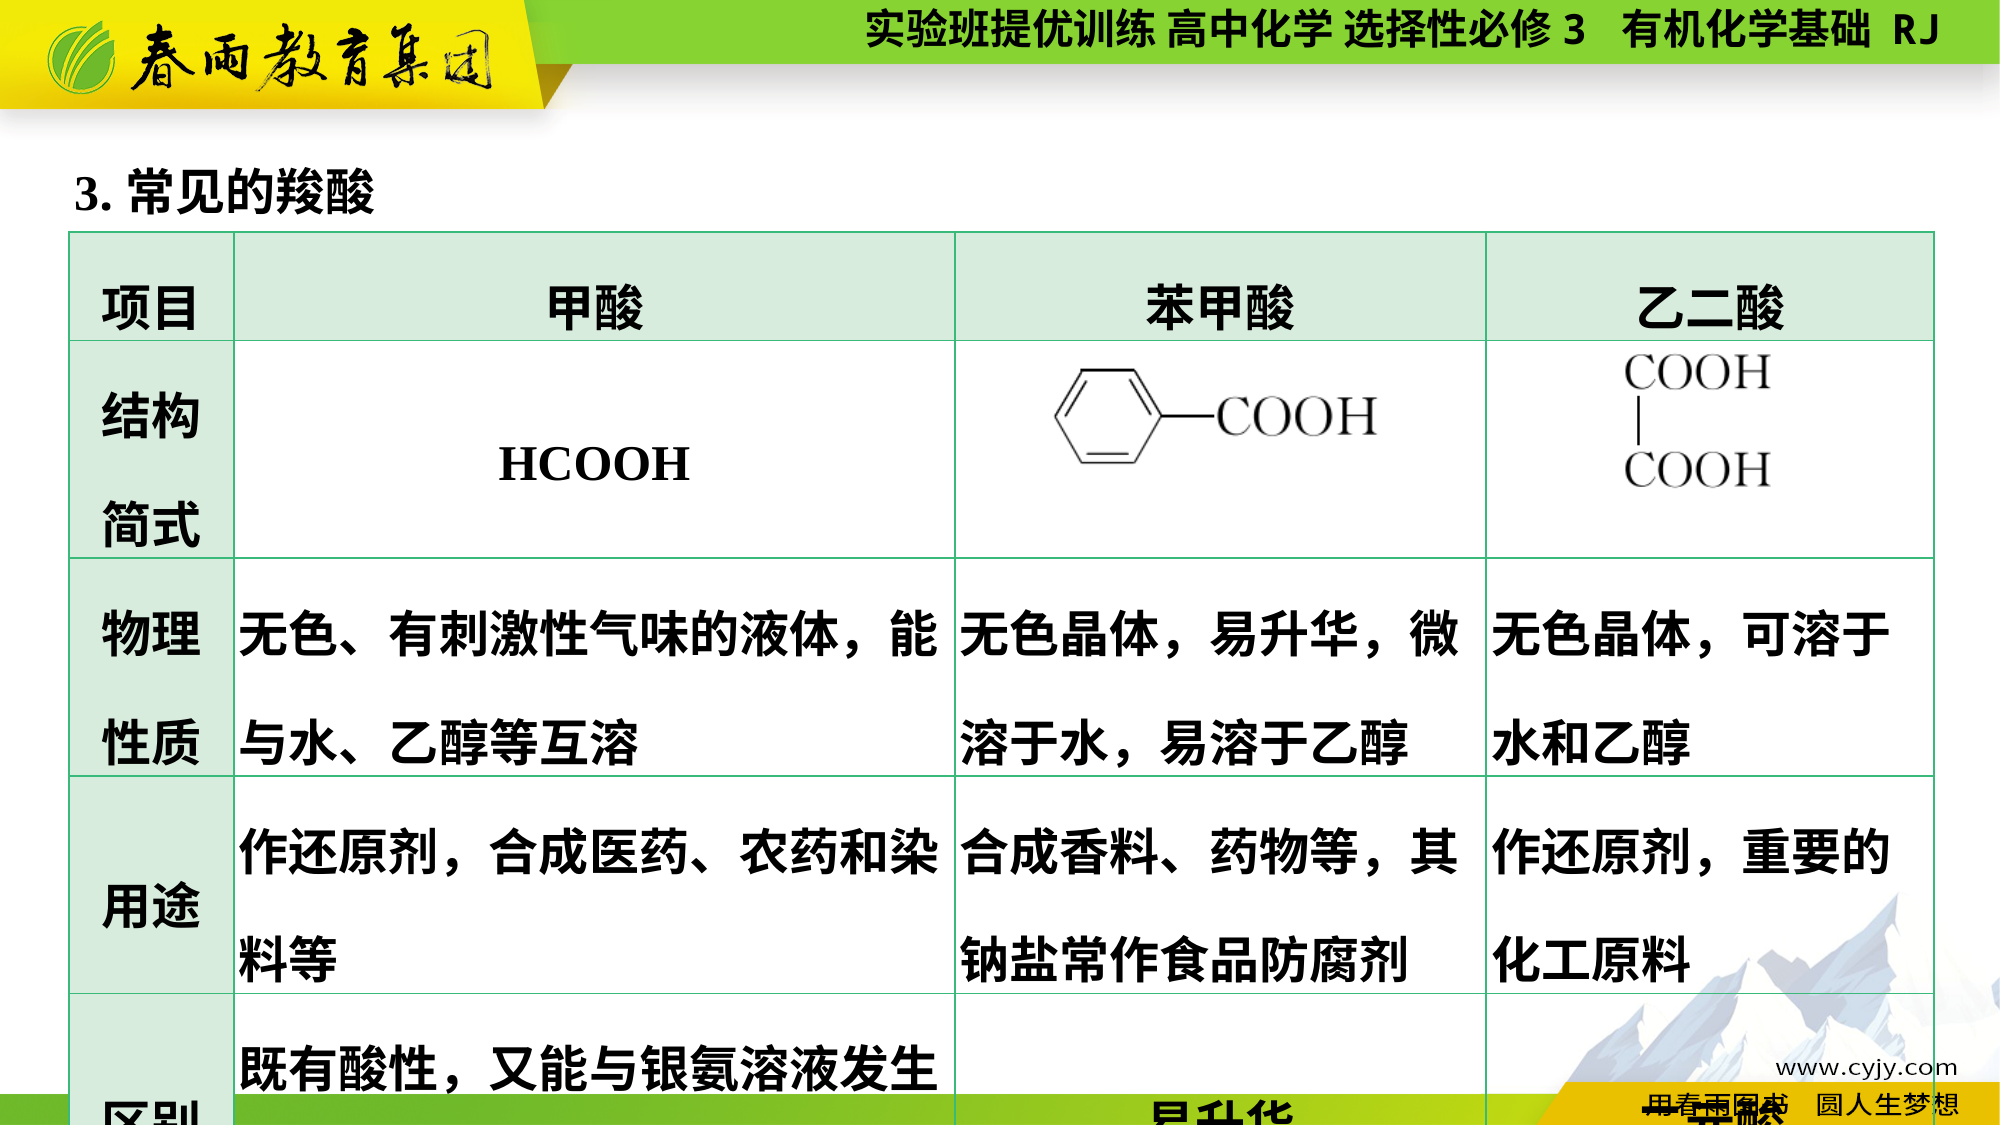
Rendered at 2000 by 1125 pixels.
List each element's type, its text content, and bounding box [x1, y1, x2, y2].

table_cell 结构 简式 [70, 341, 233, 557]
table_cell 合成香料、药物等，其钠盐常作食品防腐剂 [956, 777, 1485, 993]
list 3.常见的羧酸 [59, 122, 1944, 217]
table_cell 作还原剂，合成医药、农药和染料等 [235, 777, 954, 993]
table_cell 用途 [70, 777, 233, 993]
table_header 甲酸 [235, 233, 954, 340]
table_header 乙二酸 [1487, 233, 1933, 340]
picture [0, 0, 2000, 1125]
table_cell 无色晶体，易升华，微溶于水，易溶于乙醇 [956, 559, 1485, 775]
table_cell 作还原剂，重要的化工原料 [1487, 777, 1933, 993]
table_cell 区别 [70, 994, 233, 1125]
picture [1035, 356, 1391, 478]
table_cell HCOOH [235, 341, 954, 557]
table_header 苯甲酸 [956, 233, 1485, 340]
table_cell [956, 341, 1485, 557]
table_cell 无色晶体，可溶于水和乙醇 [1487, 559, 1933, 775]
table_cell 无色、有刺激性气味的液体，能与水、乙醇等互溶 [235, 559, 954, 775]
table_cell 二元酸 [1487, 994, 1933, 1125]
picture [1613, 348, 1789, 496]
table_cell 既有酸性，又能与银氨溶液发生银镜反应 [235, 994, 954, 1125]
table_cell 物理 性质 [70, 559, 233, 775]
table_header 项目 [70, 233, 233, 340]
table_cell 易升华 [956, 994, 1485, 1125]
table_cell [1487, 341, 1933, 557]
